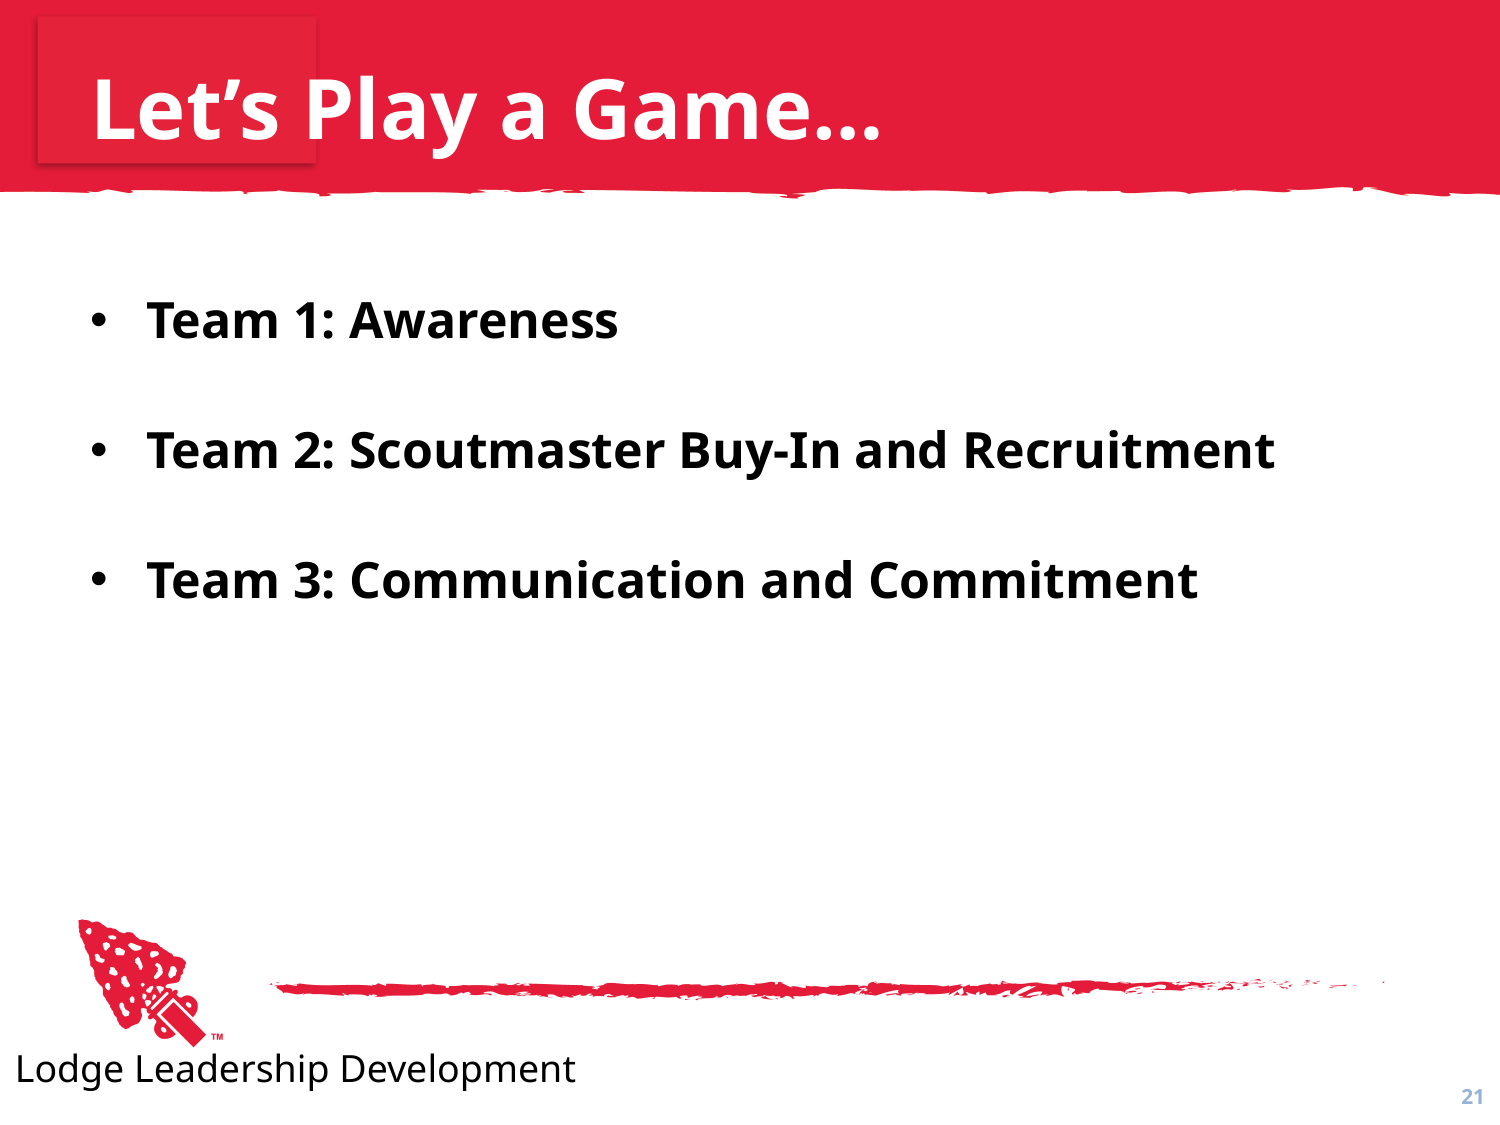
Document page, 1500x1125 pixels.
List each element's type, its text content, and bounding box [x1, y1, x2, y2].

title Let’s Play a Game… [75, 45, 1425, 168]
picture [0, 0, 1500, 1037]
text_box Lodge Leadership Development [0, 1037, 1500, 1125]
list Team 1: Awareness Team 2: Scoutmaster Buy-In and Recruitment Team 3: Communication and Commitment [75, 281, 1425, 982]
